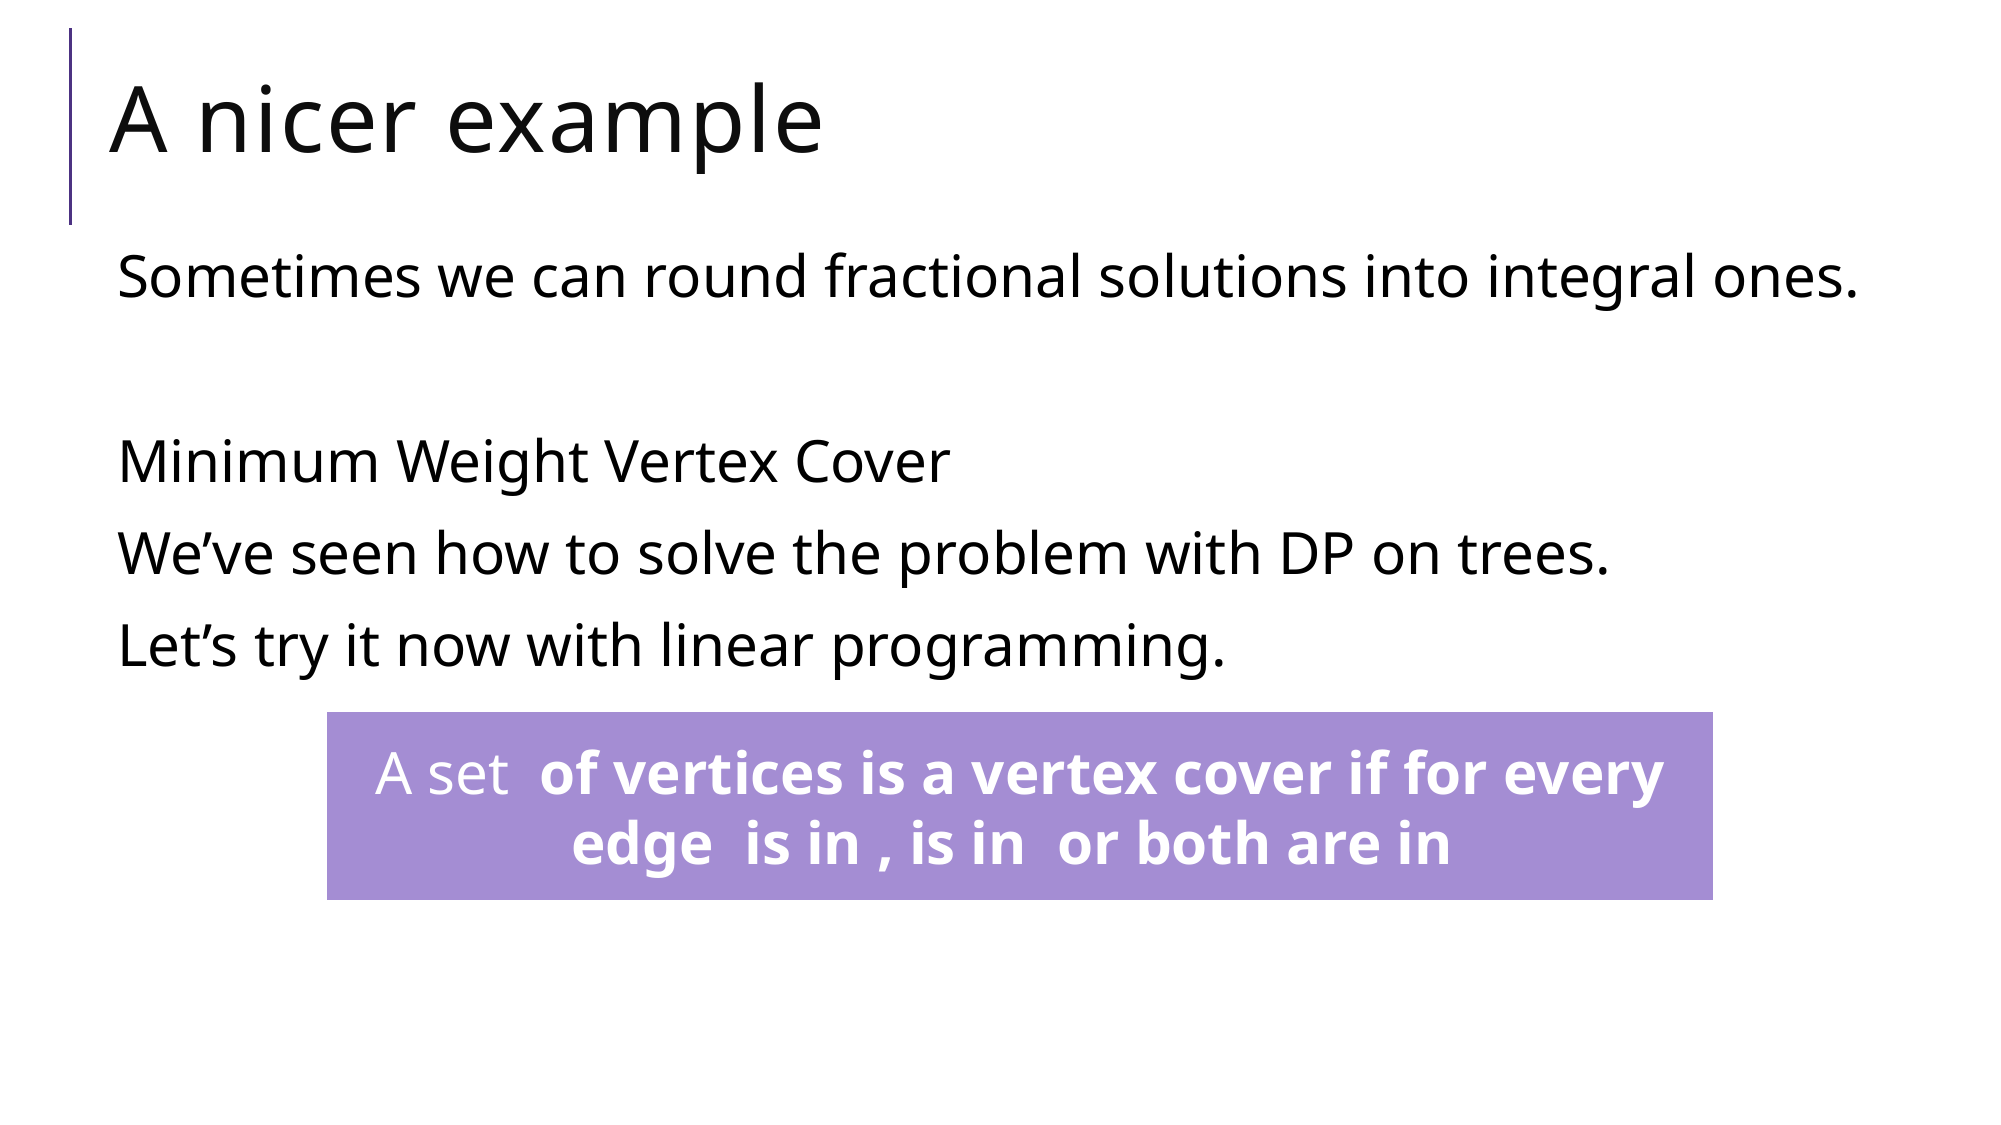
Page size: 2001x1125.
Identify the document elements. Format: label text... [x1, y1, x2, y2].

title A nicer example [94, 43, 1930, 210]
list Sometimes we can round fractional solutions into integral ones. Minimum Weight Vertex Cover We’ve seen how to solve the problem with DP on trees. Let’s try it now with linear programming. [94, 240, 1930, 1035]
